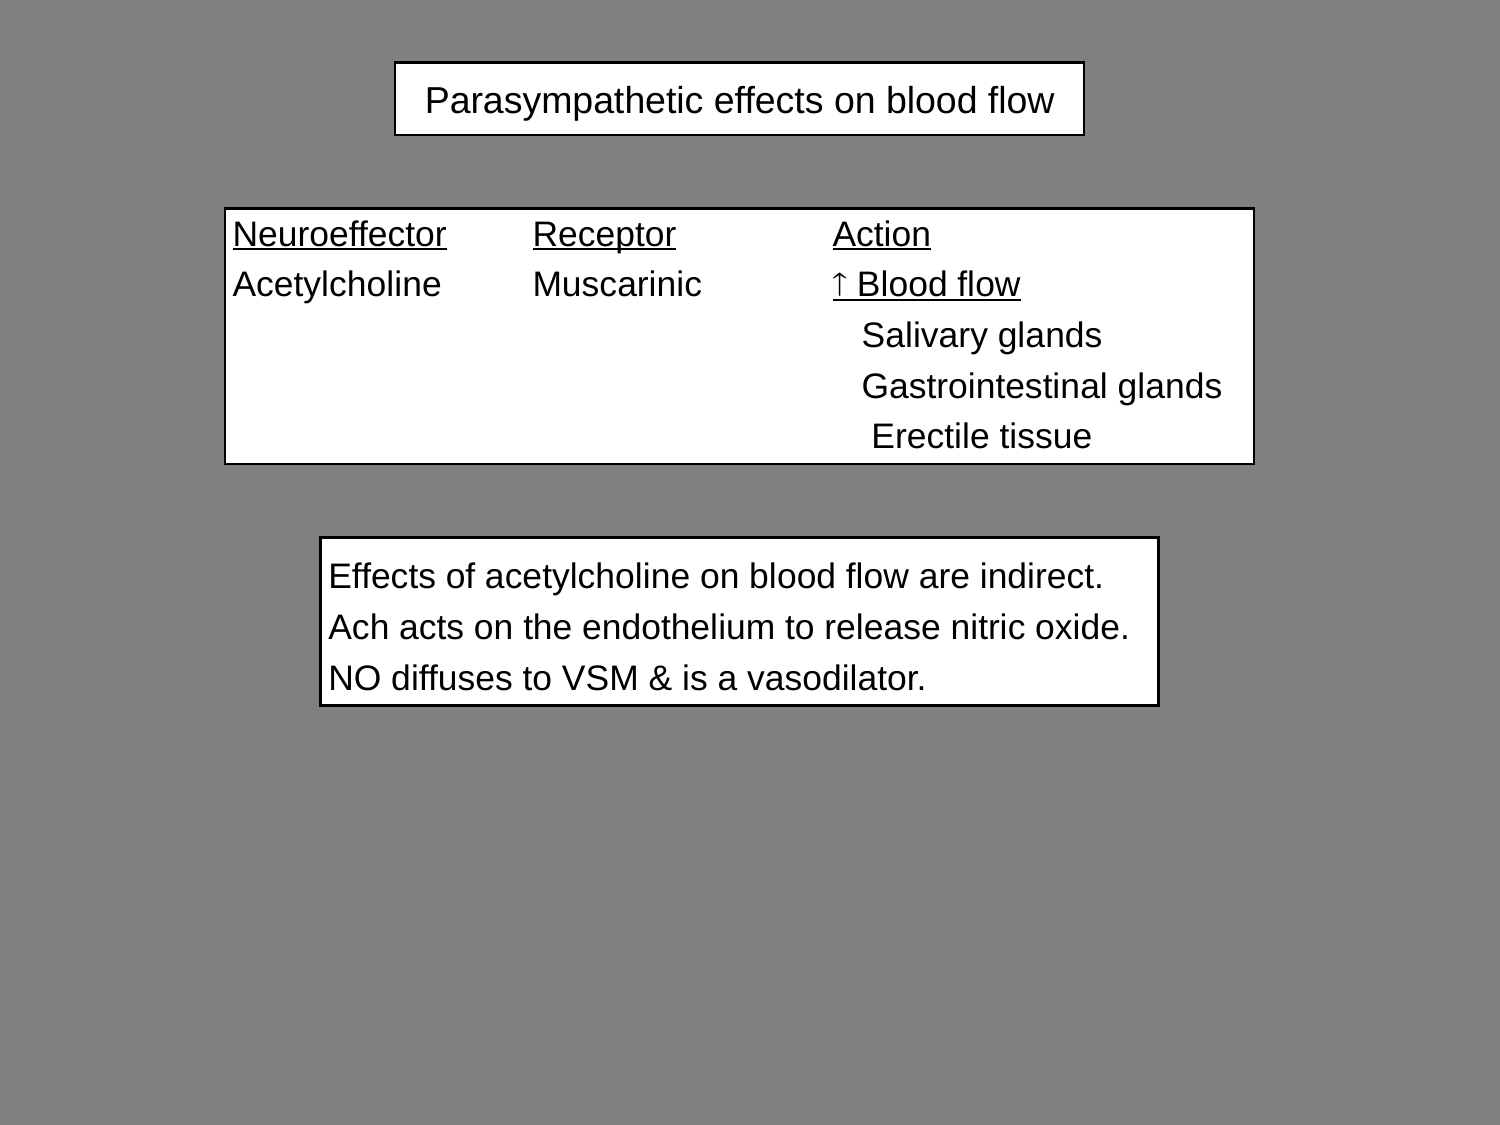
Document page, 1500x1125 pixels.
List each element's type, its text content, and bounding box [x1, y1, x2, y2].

text_box Effects of acetylcholine on blood flow are indirect. Ach acts on the endothelium to release nitric oxide. NO diffuses to VSM & is a vasodilator. [320, 537, 1159, 706]
title Parasympathetic effects on blood flow [394, 61, 1085, 136]
text_box Neuroeffector Receptor Action Acetylcholine Muscarinic  Blood flow Salivary glands Gastrointestinal glands Erectile tissue [225, 208, 1255, 464]
